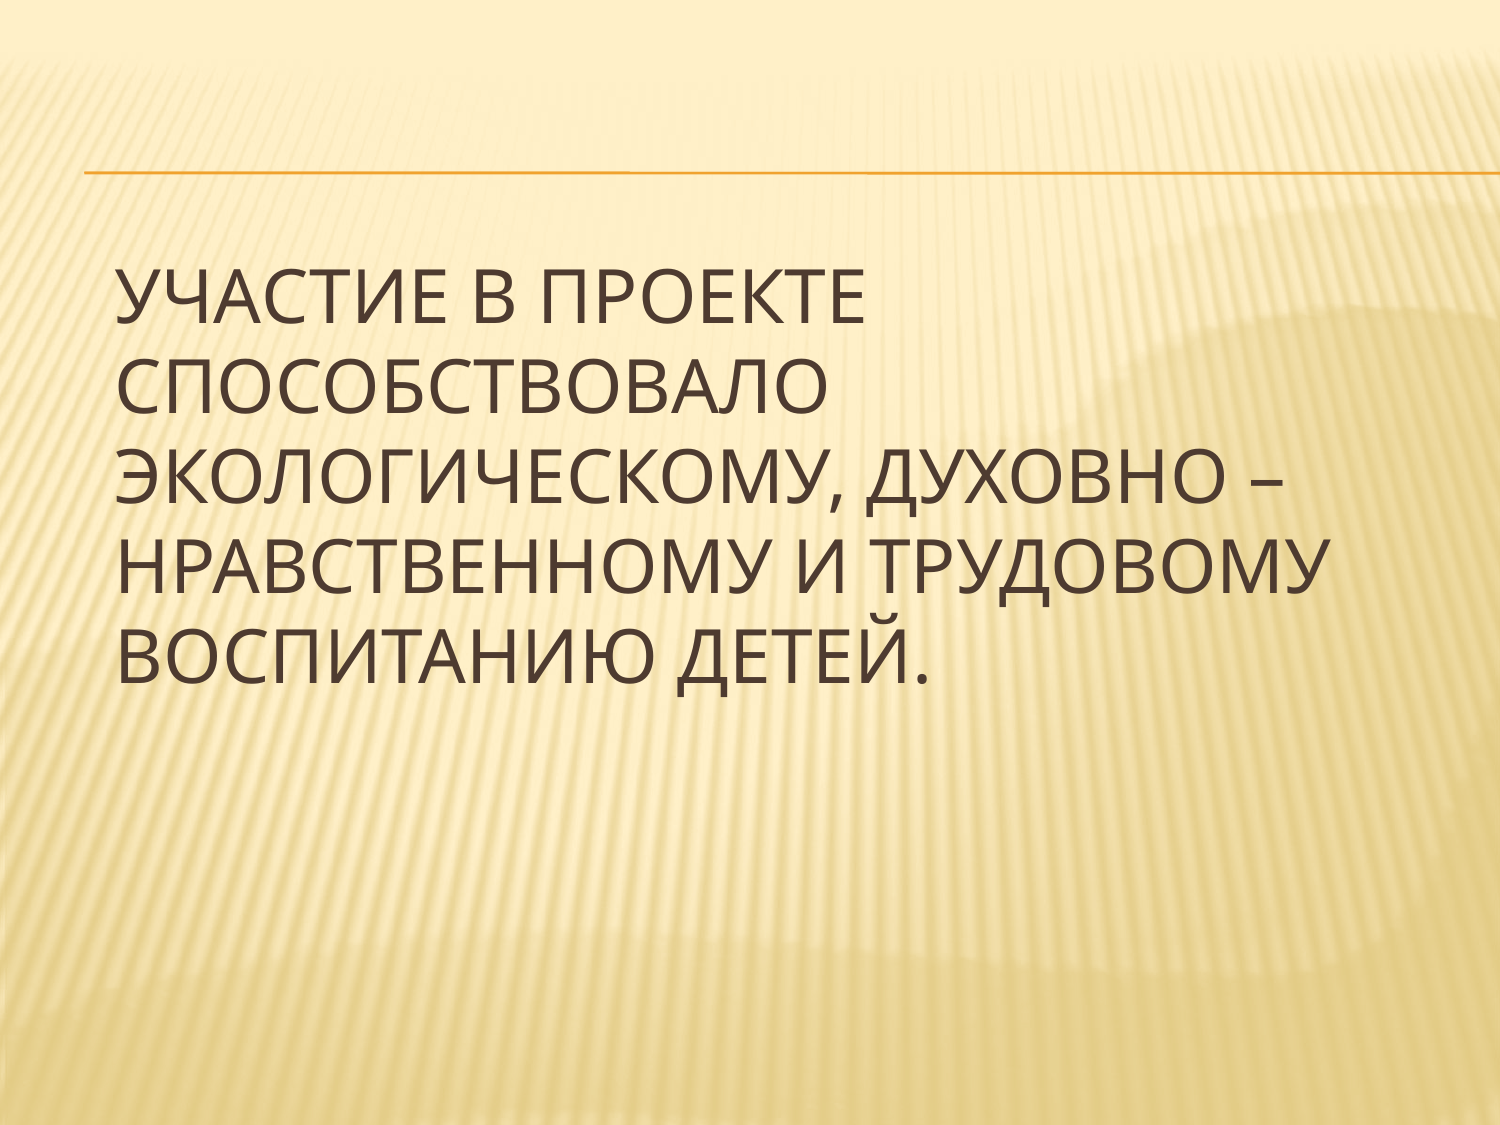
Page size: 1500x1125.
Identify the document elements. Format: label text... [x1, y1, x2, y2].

title Участие в проекте способствовало экологическому, духовно – нравственному и трудовому воспитанию детей. [100, 196, 1376, 752]
